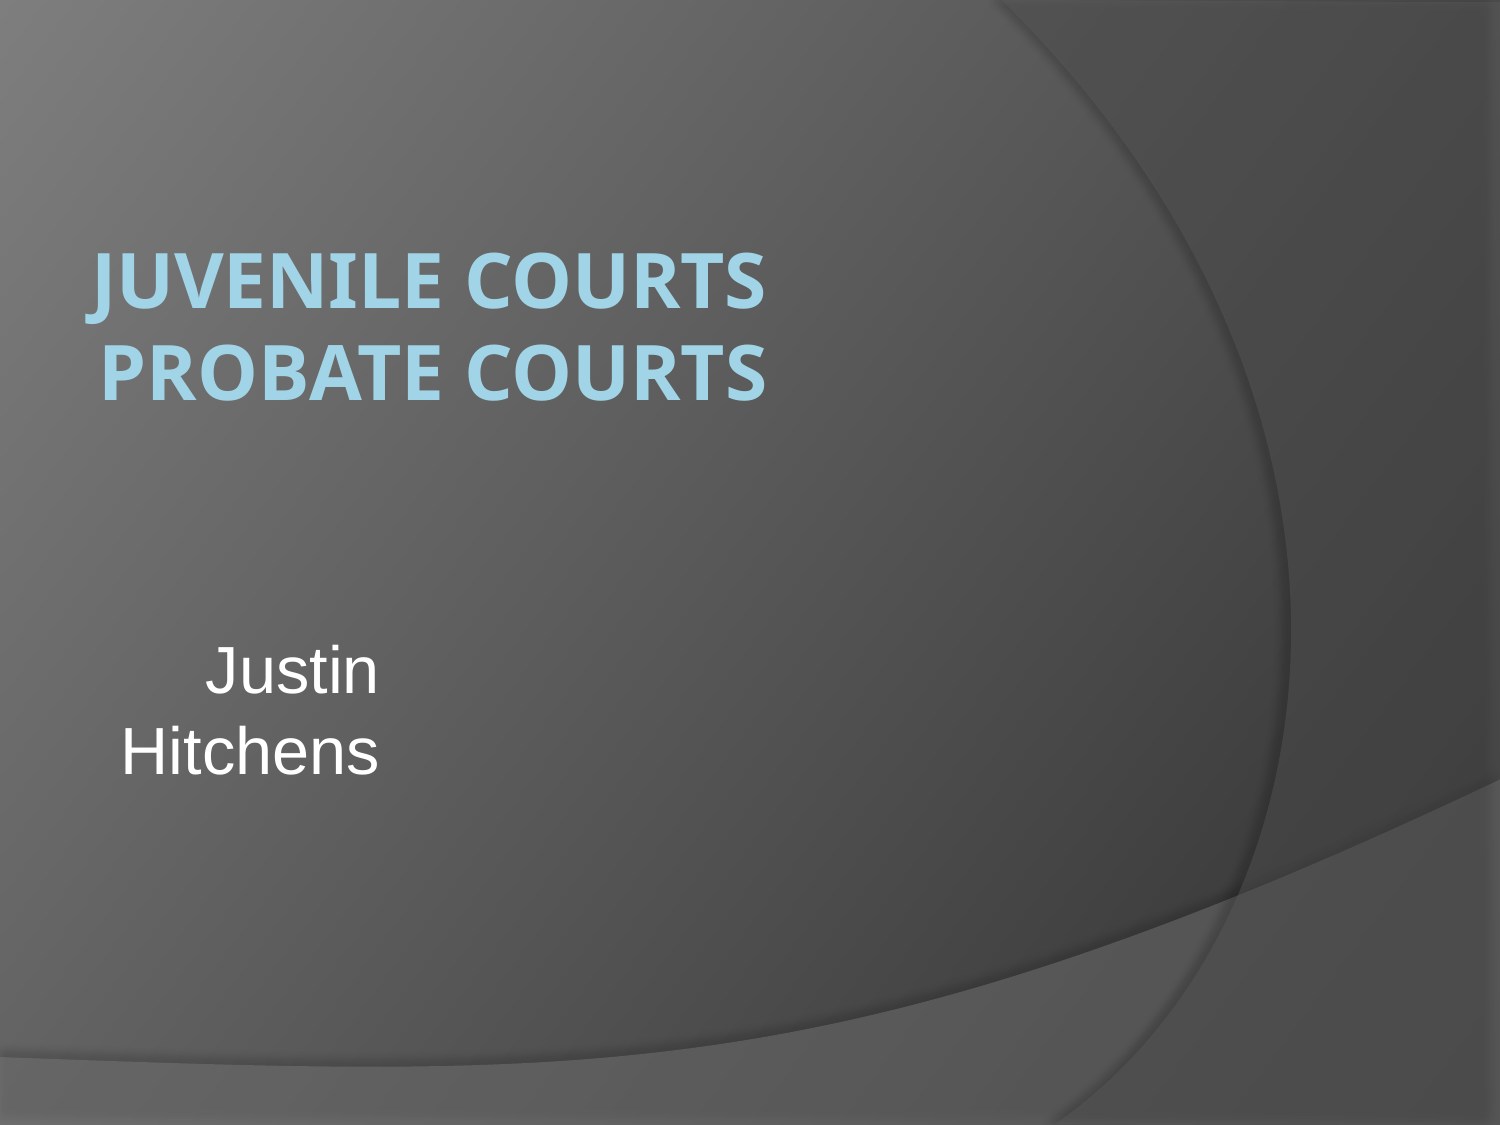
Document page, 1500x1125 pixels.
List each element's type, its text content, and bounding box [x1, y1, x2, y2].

subtitle Justin Hitchens [87, 587, 388, 788]
title Juvenile Courts Probate Courts [62, 224, 775, 467]
